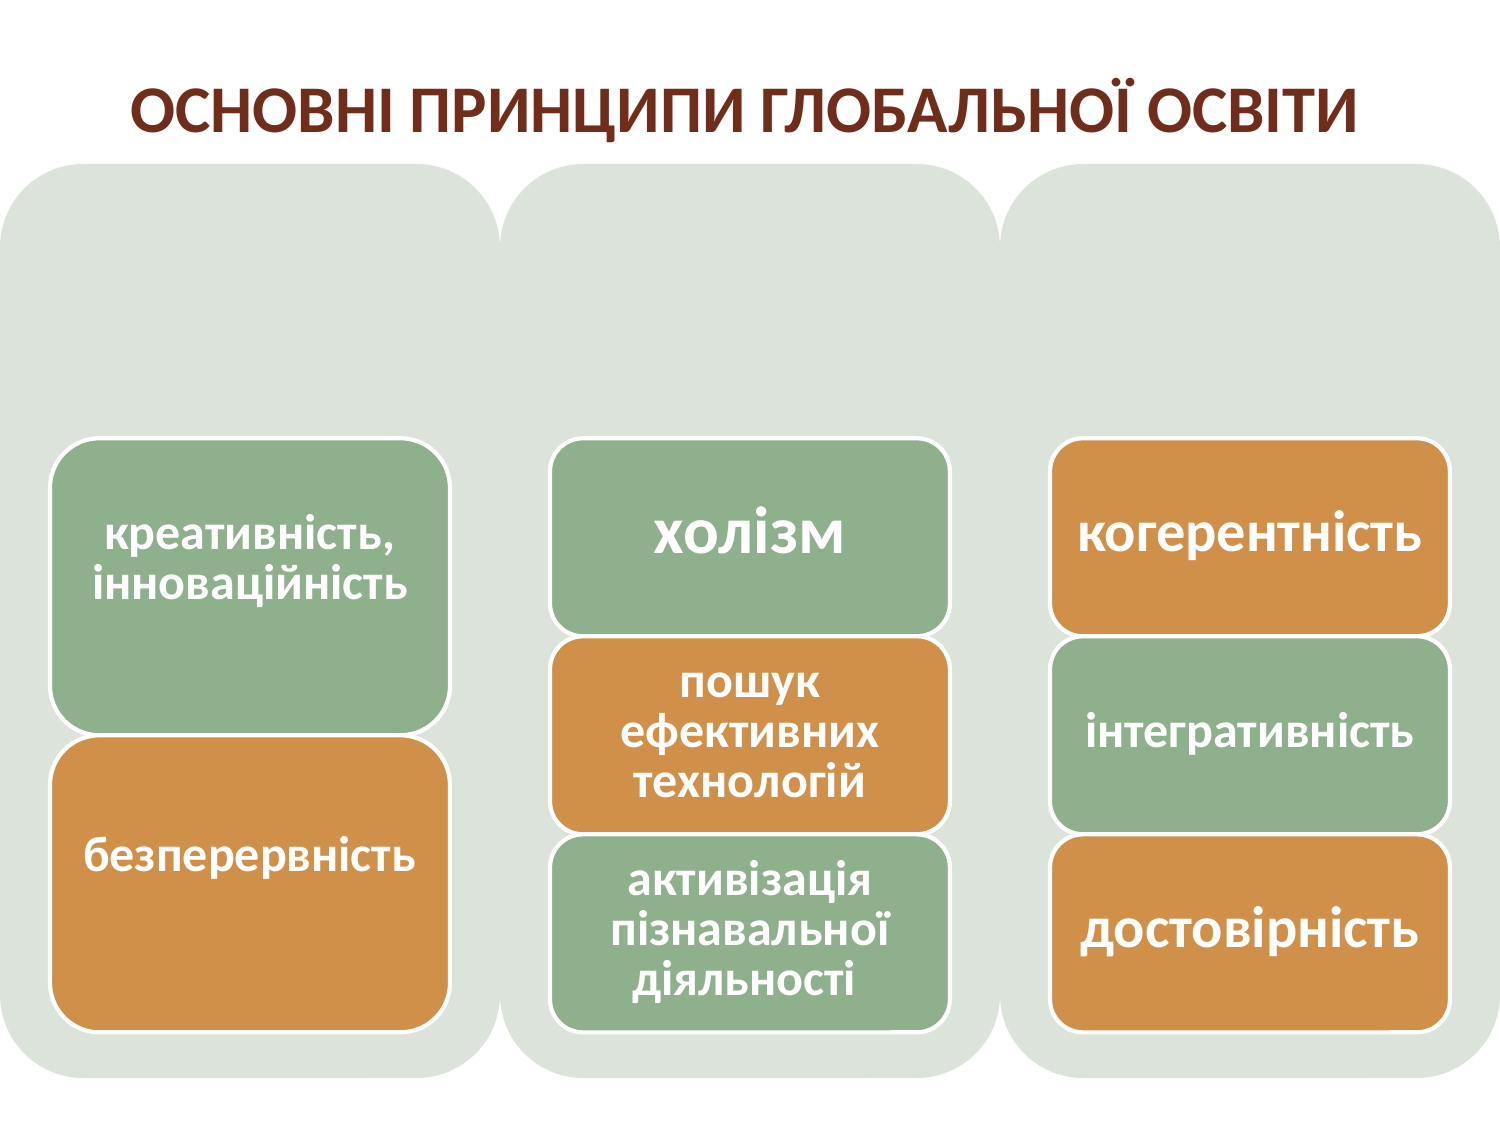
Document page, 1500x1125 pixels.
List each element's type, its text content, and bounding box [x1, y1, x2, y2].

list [0, 163, 1500, 1079]
title ОСНОВНІ ПРИНЦИПИ ГЛОБАЛЬНОЇ ОСВІТИ [70, 46, 1421, 162]
